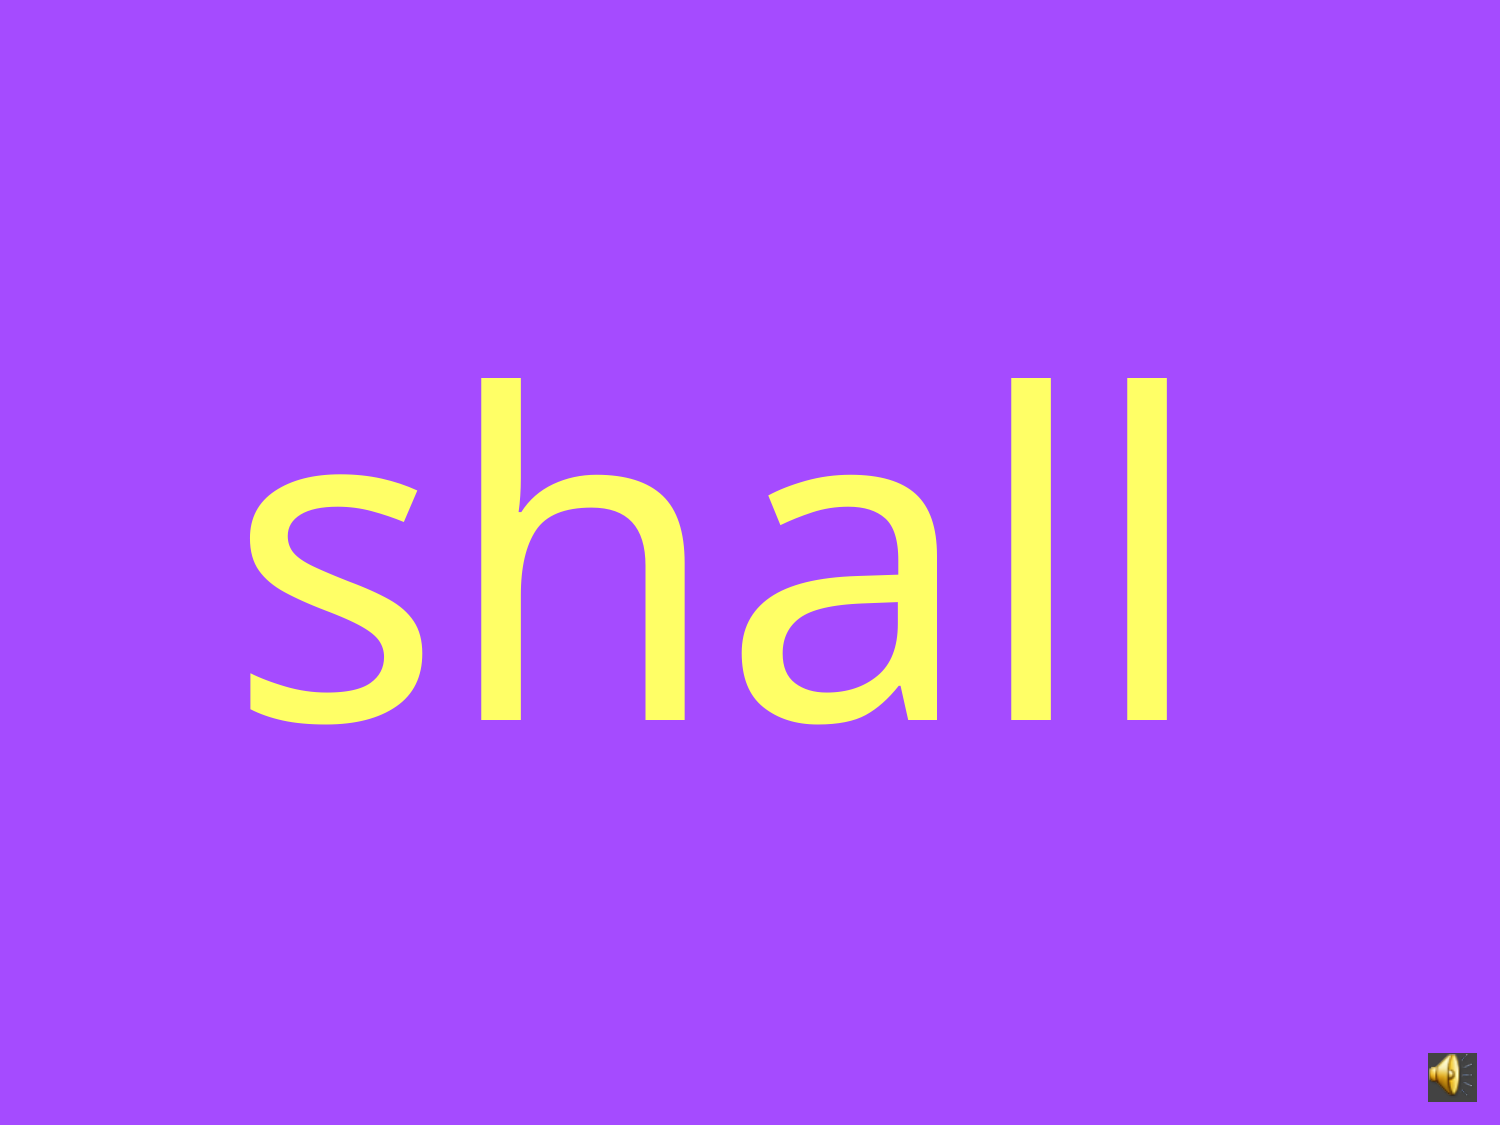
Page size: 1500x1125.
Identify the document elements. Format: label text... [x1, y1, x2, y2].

picture [1427, 1052, 1478, 1103]
subtitle shall [212, 262, 1450, 763]
